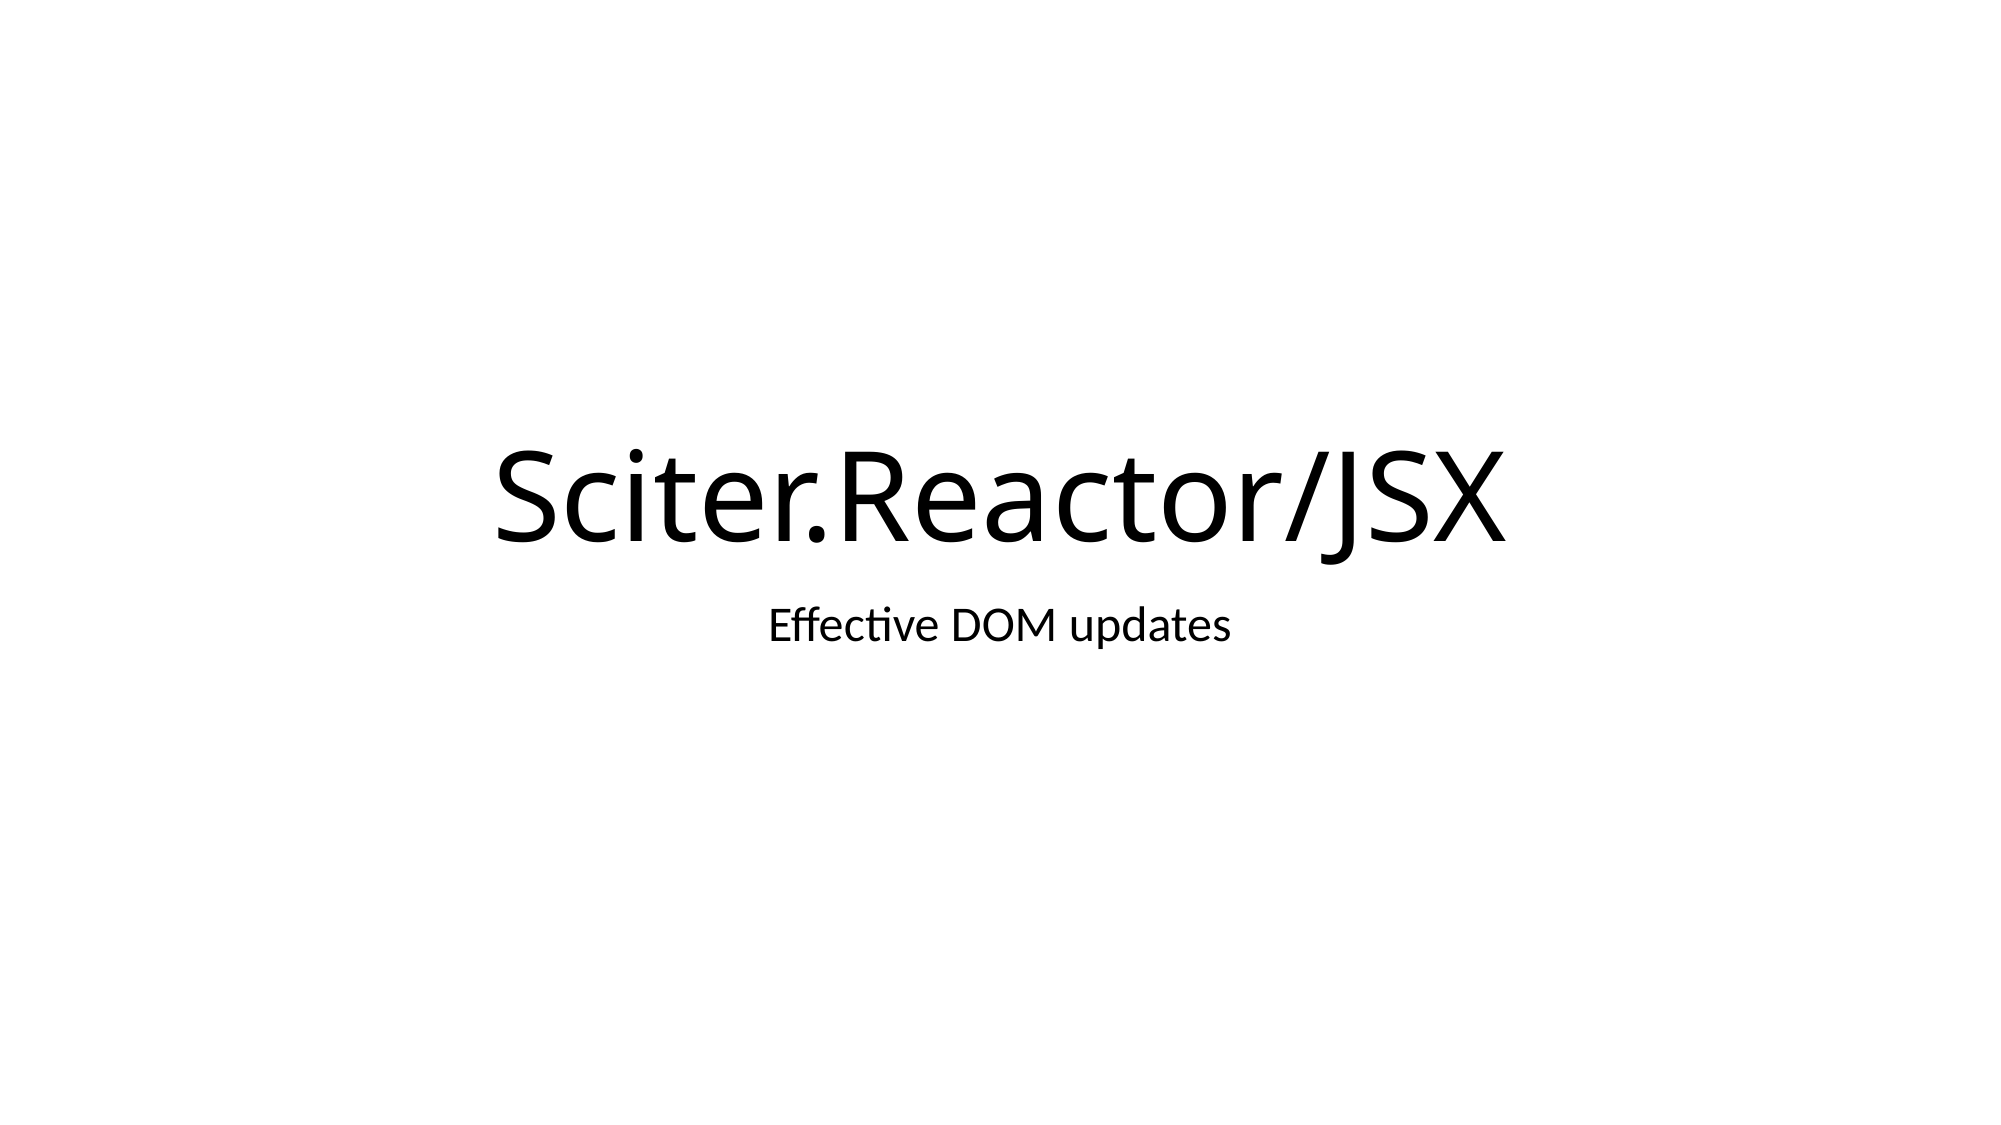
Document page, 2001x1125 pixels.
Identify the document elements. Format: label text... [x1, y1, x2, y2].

subtitle Effective DOM updates [249, 590, 1750, 863]
title Sciter.Reactor/JSX [249, 184, 1750, 576]
